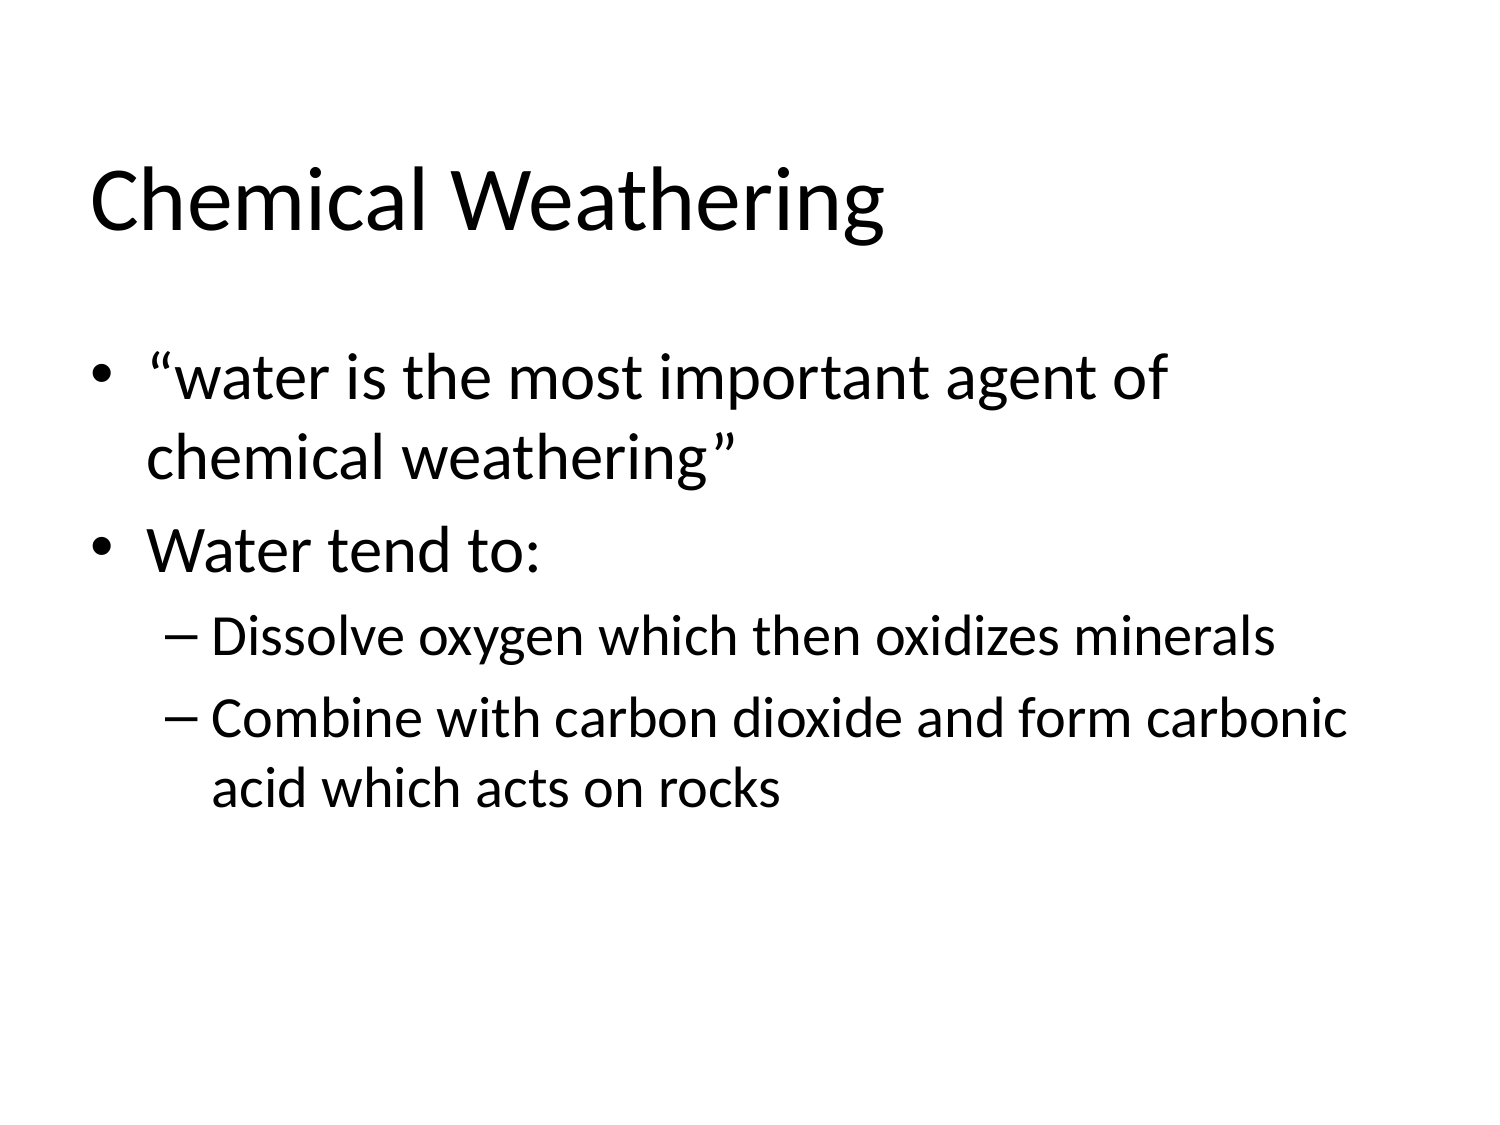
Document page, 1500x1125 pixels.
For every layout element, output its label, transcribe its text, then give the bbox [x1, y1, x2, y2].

list “water is the most important agent of chemical weathering” Water tend to: Dissolve oxygen which then oxidizes minerals Combine with carbon dioxide and form carbonic acid which acts on rocks [75, 324, 1425, 1068]
title Chemical Weathering [75, 99, 1425, 288]
